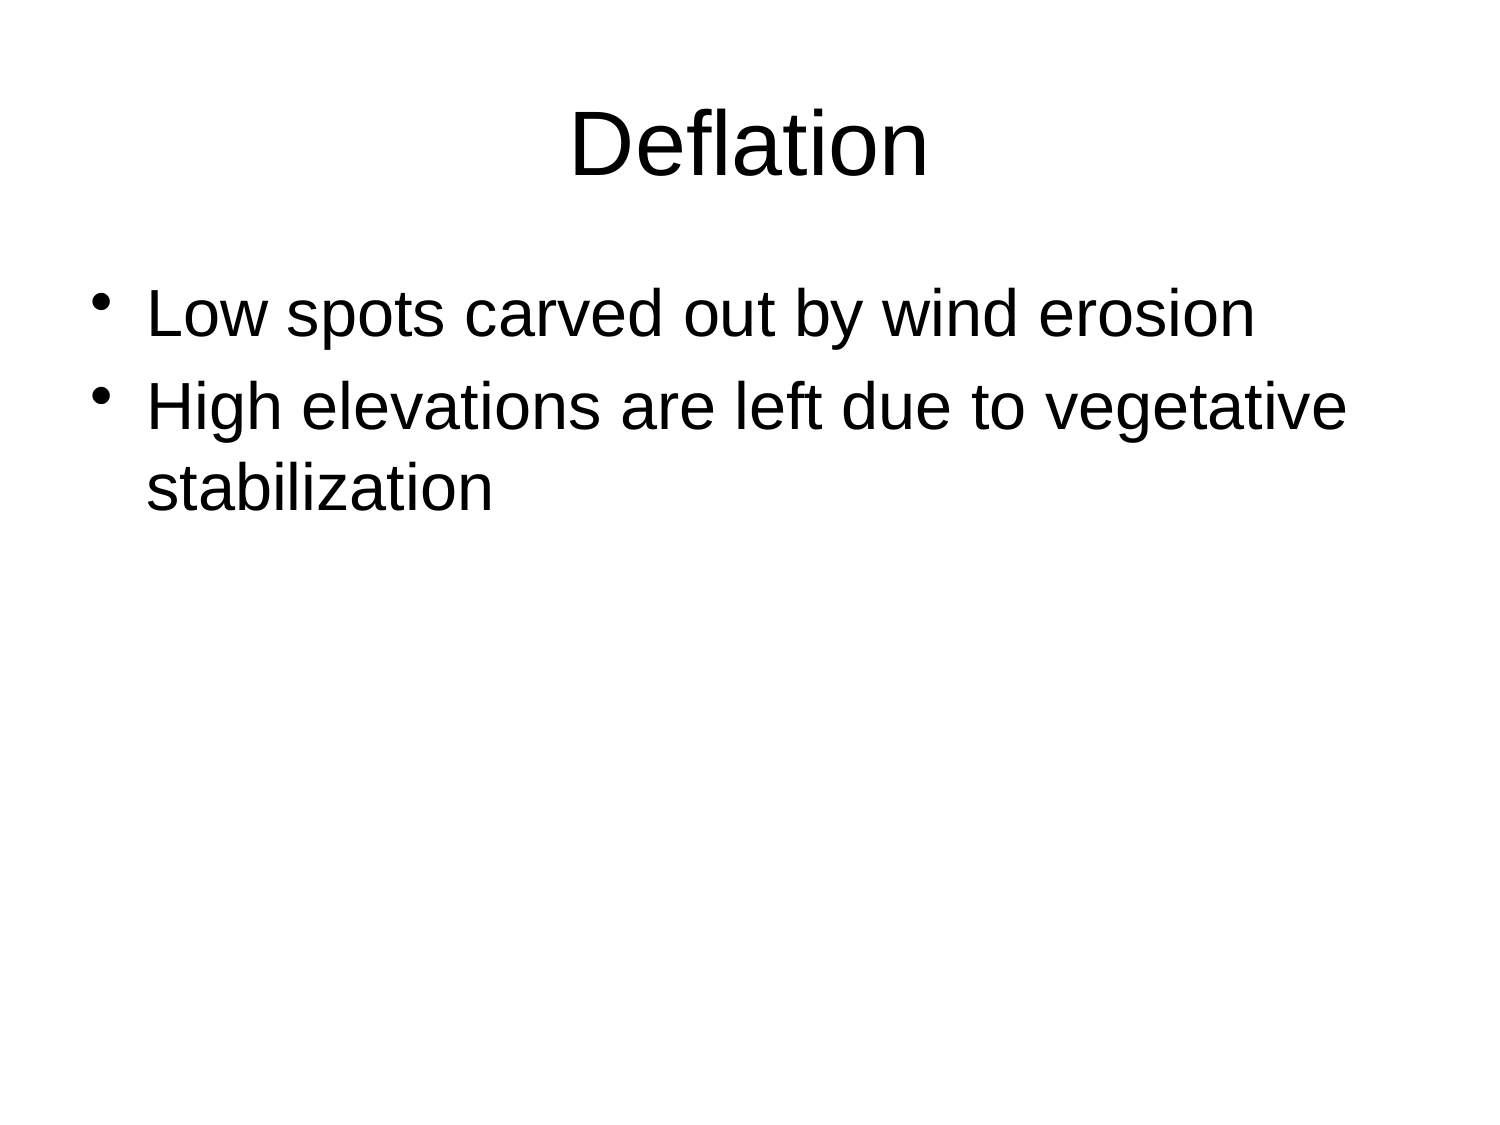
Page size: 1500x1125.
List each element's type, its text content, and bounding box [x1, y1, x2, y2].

list Low spots carved out by wind erosion High elevations are left due to vegetative stabilization [74, 262, 1426, 1006]
title Deflation [74, 44, 1426, 233]
